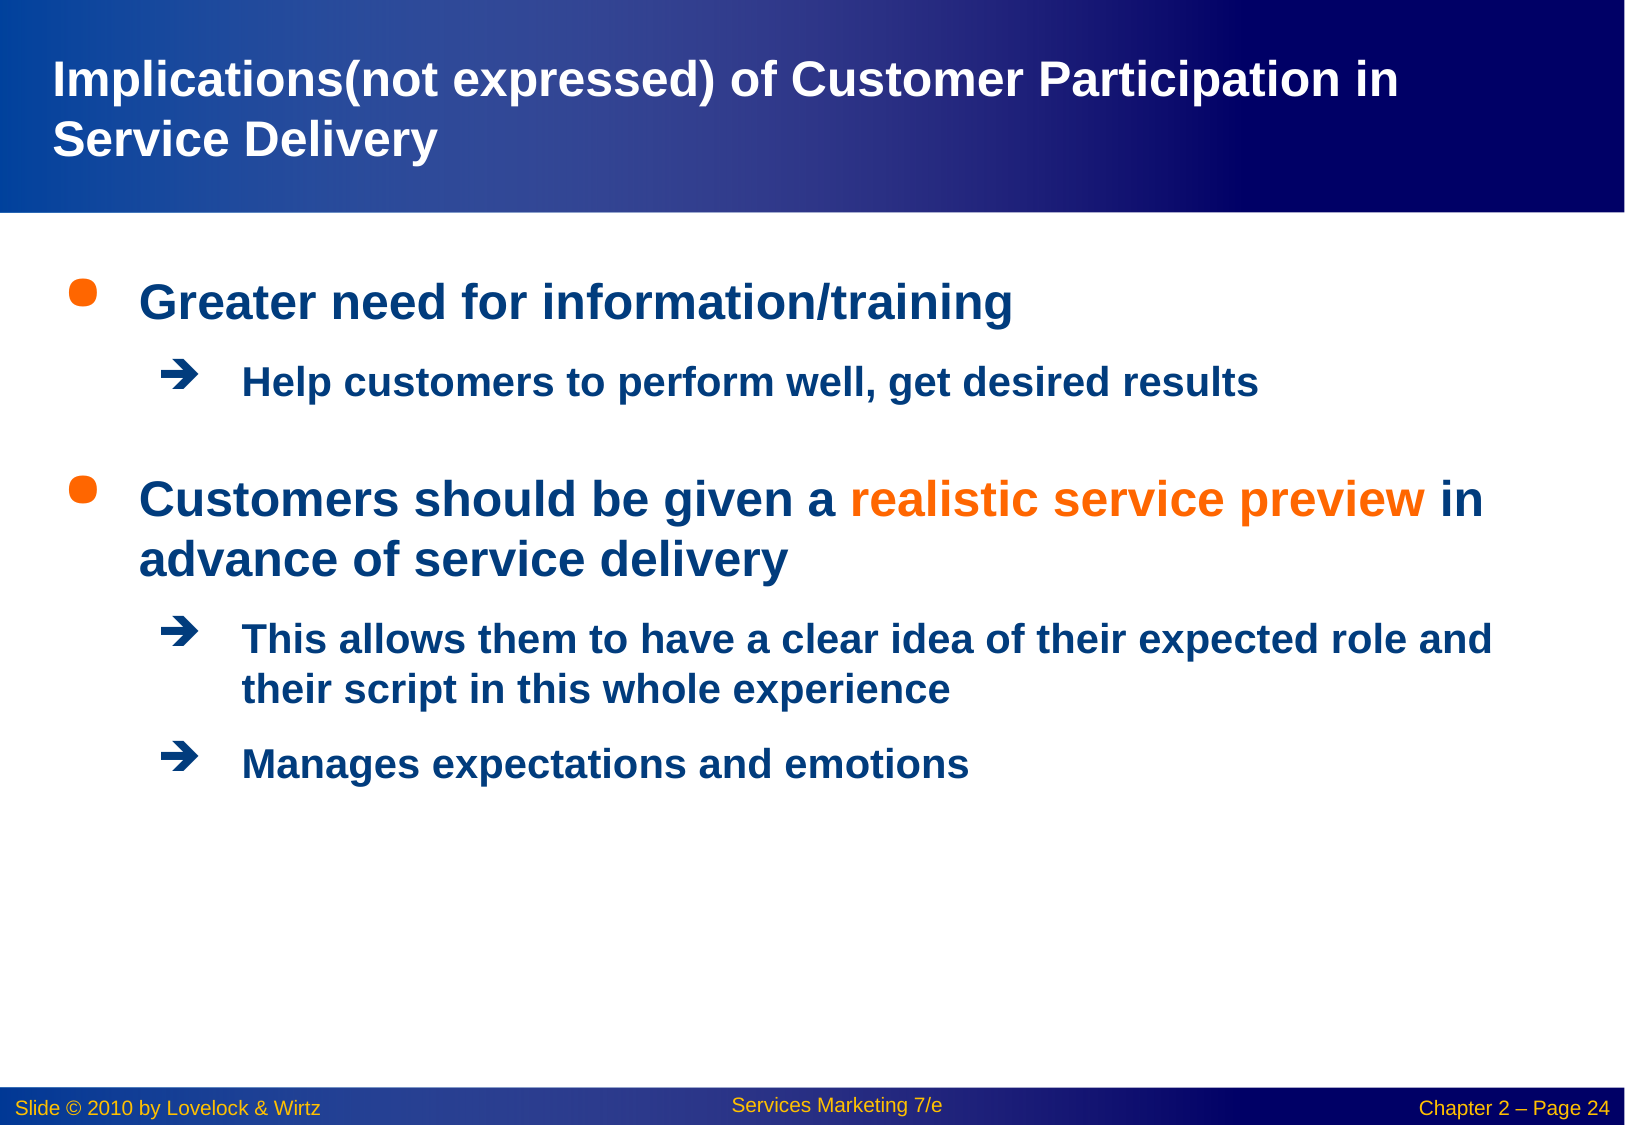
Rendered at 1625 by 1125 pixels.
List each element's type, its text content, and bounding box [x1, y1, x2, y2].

title Implications(not expressed) of Customer Participation in Service Delivery [36, 37, 1575, 176]
list Greater need for information/training Help customers to perform well, get desired results Customers should be given a realistic service preview in advance of service delivery This allows them to have a clear idea of their expected role and their script in this whole experience Manages expectations and emotions [49, 261, 1588, 1051]
